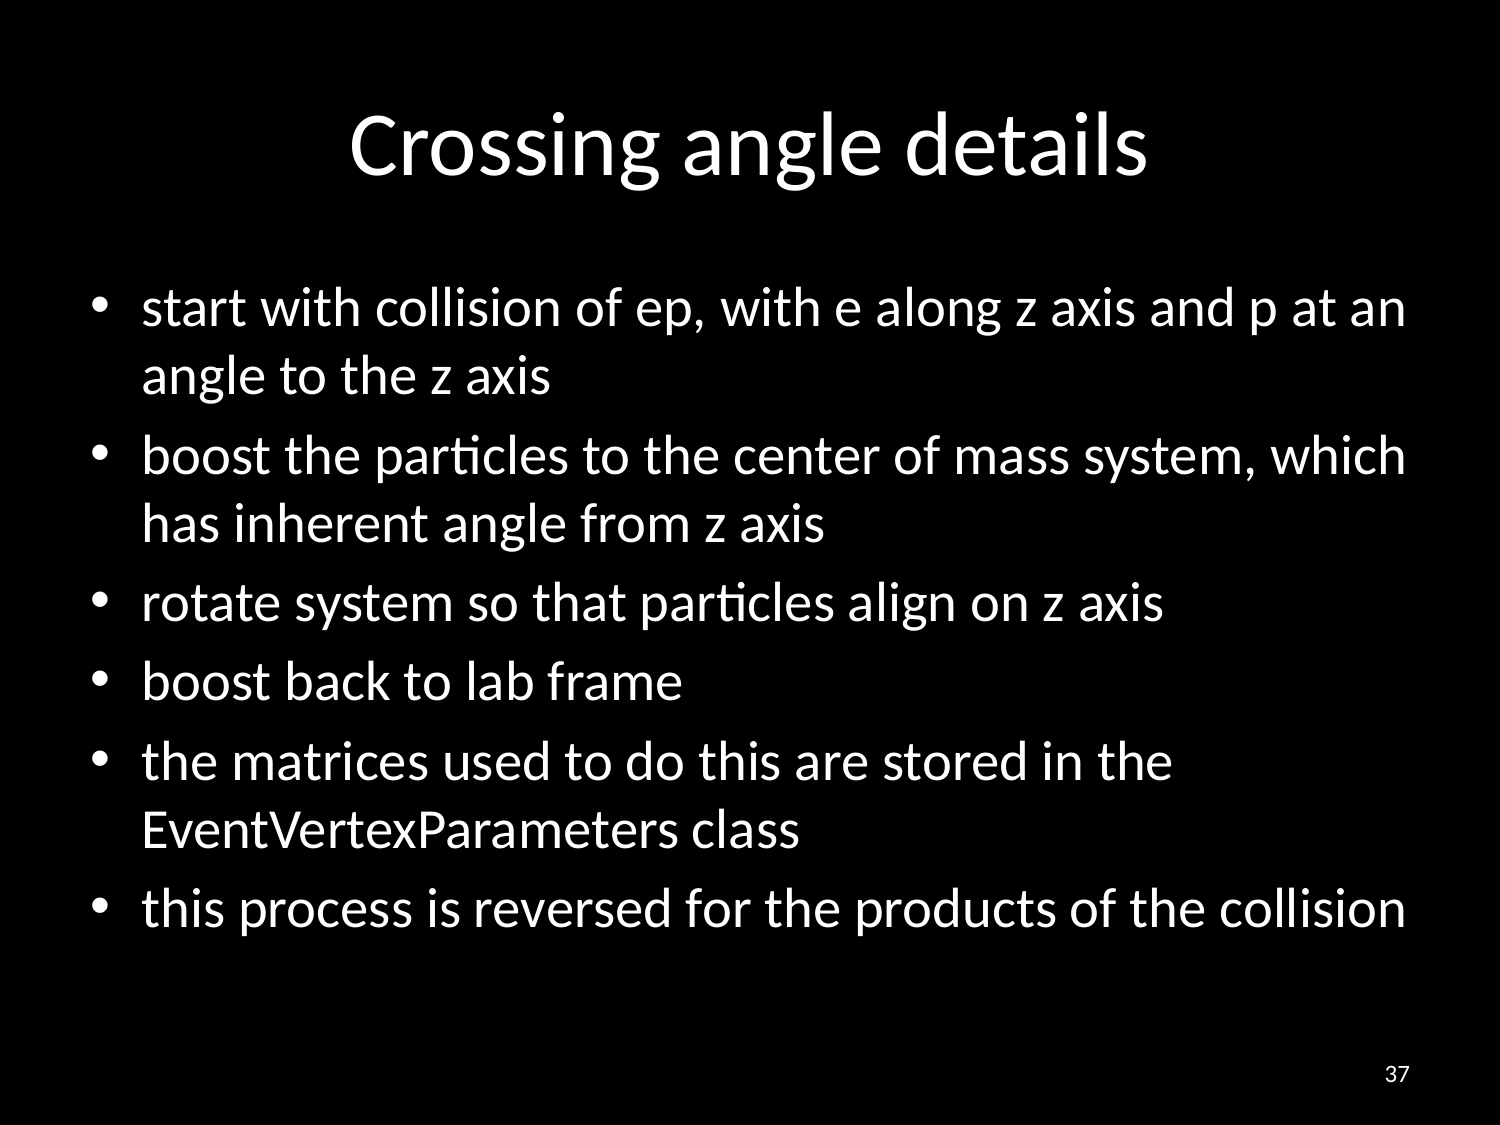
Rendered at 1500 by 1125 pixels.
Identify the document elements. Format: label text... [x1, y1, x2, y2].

title Crossing angle details [75, 45, 1425, 233]
list start with collision of ep, with e along z axis and p at an angle to the z axis boost the particles to the center of mass system, which has inherent angle from z axis rotate system so that particles align on z axis boost back to lab frame the matrices used to do this are stored in the EventVertexParameters class this process is reversed for the products of the collision [75, 262, 1425, 1005]
slide_number 37 [1074, 1042, 1425, 1103]
